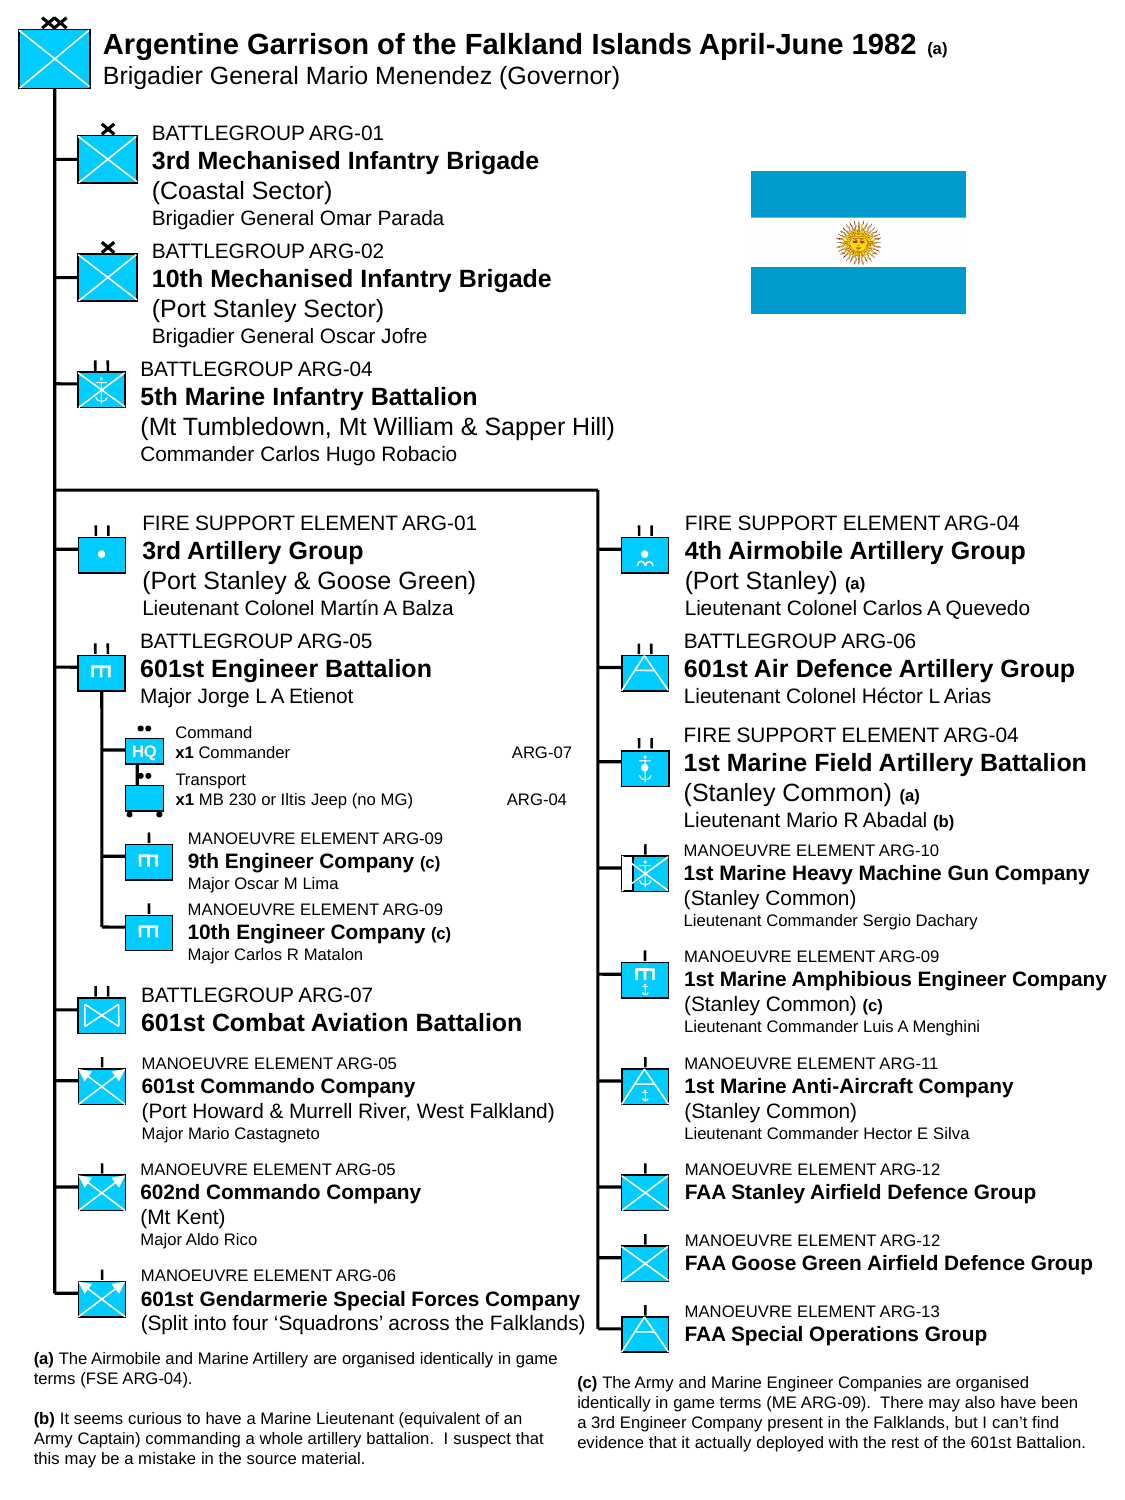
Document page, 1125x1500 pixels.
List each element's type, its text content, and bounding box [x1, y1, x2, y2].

text_box BATTLEGROUP ARG-07 601st Combat Aviation Battalion [126, 974, 539, 1045]
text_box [42, 17, 67, 29]
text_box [621, 1175, 669, 1211]
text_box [125, 844, 173, 880]
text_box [95, 525, 109, 536]
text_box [638, 525, 652, 536]
text_box FIRE SUPPORT ELEMENT ARG-04 1st Marine Field Artillery Battalion (Stanley Common) (a) Lieutenant Mario R Abadal (b) [669, 714, 1103, 840]
text_box MANOEUVRE ELEMENT ARG-10 1st Marine Heavy Machine Gun Company (Stanley Common) Lieutenant Commander Sergio Dachary [668, 832, 1105, 938]
text_box MANOEUVRE ELEMENT ARG-11 1st Marine Anti-Aircraft Company (Stanley Common) Lieutenant Commander Hector E Silva [669, 1045, 1029, 1150]
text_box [78, 998, 126, 1034]
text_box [138, 726, 151, 731]
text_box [18, 29, 91, 89]
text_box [621, 1316, 669, 1353]
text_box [78, 1068, 126, 1105]
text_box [95, 360, 108, 371]
text_box BATTLEGROUP ARG-01 3rd Mechanised Infantry Brigade (Coastal Sector) Brigadier General Omar Parada [137, 112, 556, 230]
text_box BATTLEGROUP ARG-02 10th Mechanised Infantry Brigade (Port Stanley Sector) Brigadier General Oscar Jofre [137, 230, 575, 348]
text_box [101, 123, 115, 135]
text_box MANOEUVRE ELEMENT ARG-09 1st Marine Amphibious Engineer Company (Stanley Common) (c) Lieutenant Commander Luis A Menghini [669, 938, 1122, 1044]
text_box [78, 1175, 126, 1211]
text_box (a) The Airmobile and Marine Artillery are organised identically in game terms (FSE ARG-04). (b) It seems curious to have a Marine Lieutenant (equivalent of an Army Captain) commanding a whole artillery battalion. I suspect that this may be a mistake in the source material. [18, 1340, 575, 1476]
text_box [621, 537, 669, 573]
text_box BATTLEGROUP ARG-05 601st Engineer Battalion Major Jorge L A Etienot [125, 620, 448, 715]
text_box Transport x1 MB 230 or Iltis Jeep (no MG) ARG-04 [160, 761, 583, 817]
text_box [101, 242, 115, 253]
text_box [125, 738, 164, 765]
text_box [125, 915, 173, 951]
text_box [638, 737, 652, 749]
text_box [621, 856, 669, 892]
text_box Argentine Garrison of the Falkland Islands April-June 1982 (a) Brigadier General Mario Menendez (Governor) [88, 17, 963, 98]
text_box MANOEUVRE ELEMENT ARG-13 FAA Special Operations Group [669, 1293, 1003, 1354]
text_box FIRE SUPPORT ELEMENT ARG-04 4th Airmobile Artillery Group (Port Stanley) (a) Lieutenant Colonel Carlos A Quevedo [669, 502, 1045, 620]
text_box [621, 1246, 669, 1282]
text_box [78, 135, 138, 184]
text_box MANOEUVRE ELEMENT ARG-12 FAA Goose Green Airfield Defence Group [670, 1222, 1109, 1283]
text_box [78, 253, 138, 302]
text_box (c) The Army and Marine Engineer Companies are organised identically in game terms (ME ARG-09). There may also have been a 3rd Engineer Company present in the Falklands, but I can’t find evidence that it actually deployed with the rest of the 601st Battalion. [562, 1364, 1106, 1459]
text_box MANOEUVRE ELEMENT ARG-09 9th Engineer Company (c) Major Oscar M Lima [173, 820, 459, 891]
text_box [621, 962, 669, 998]
text_box Command x1 Commander ARG-07 [160, 714, 588, 770]
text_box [621, 750, 670, 787]
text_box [638, 643, 652, 655]
text_box MANOEUVRE ELEMENT ARG-06 601st Gendarmerie Special Forces Company (Split into four ‘Squadrons’ across the Falklands) [126, 1257, 601, 1343]
picture [751, 218, 966, 266]
text_box MANOEUVRE ELEMENT ARG-09 10th Engineer Company (c) Major Carlos R Matalon [172, 891, 467, 972]
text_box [95, 643, 108, 654]
text_box BATTLEGROUP ARG-04 5th Marine Infantry Battalion (Mt Tumbledown, Mt William & Sapper Hill) Commander Carlos Hugo Robacio [125, 348, 631, 473]
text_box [621, 655, 669, 691]
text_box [138, 773, 151, 779]
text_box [78, 655, 126, 691]
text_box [78, 372, 126, 408]
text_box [95, 986, 108, 997]
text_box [78, 1281, 126, 1317]
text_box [78, 537, 126, 573]
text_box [125, 785, 164, 817]
text_box MANOEUVRE ELEMENT ARG-05 602nd Commando Company (Mt Kent) Major Aldo Rico [125, 1151, 437, 1257]
text_box MANOEUVRE ELEMENT ARG-05 601st Commando Company (Port Howard & Murrell River, West Falkland) Major Mario Castagneto [126, 1045, 570, 1150]
text_box MANOEUVRE ELEMENT ARG-12 FAA Stanley Airfield Defence Group [670, 1151, 1052, 1212]
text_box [621, 1068, 669, 1105]
text_box FIRE SUPPORT ELEMENT ARG-01 3rd Artillery Group (Port Stanley & Goose Green) Lieutenant Colonel Martín A Balza [127, 502, 492, 627]
text_box BATTLEGROUP ARG-06 601st Air Defence Artillery Group Lieutenant Colonel Héctor L Arias [669, 620, 1092, 715]
